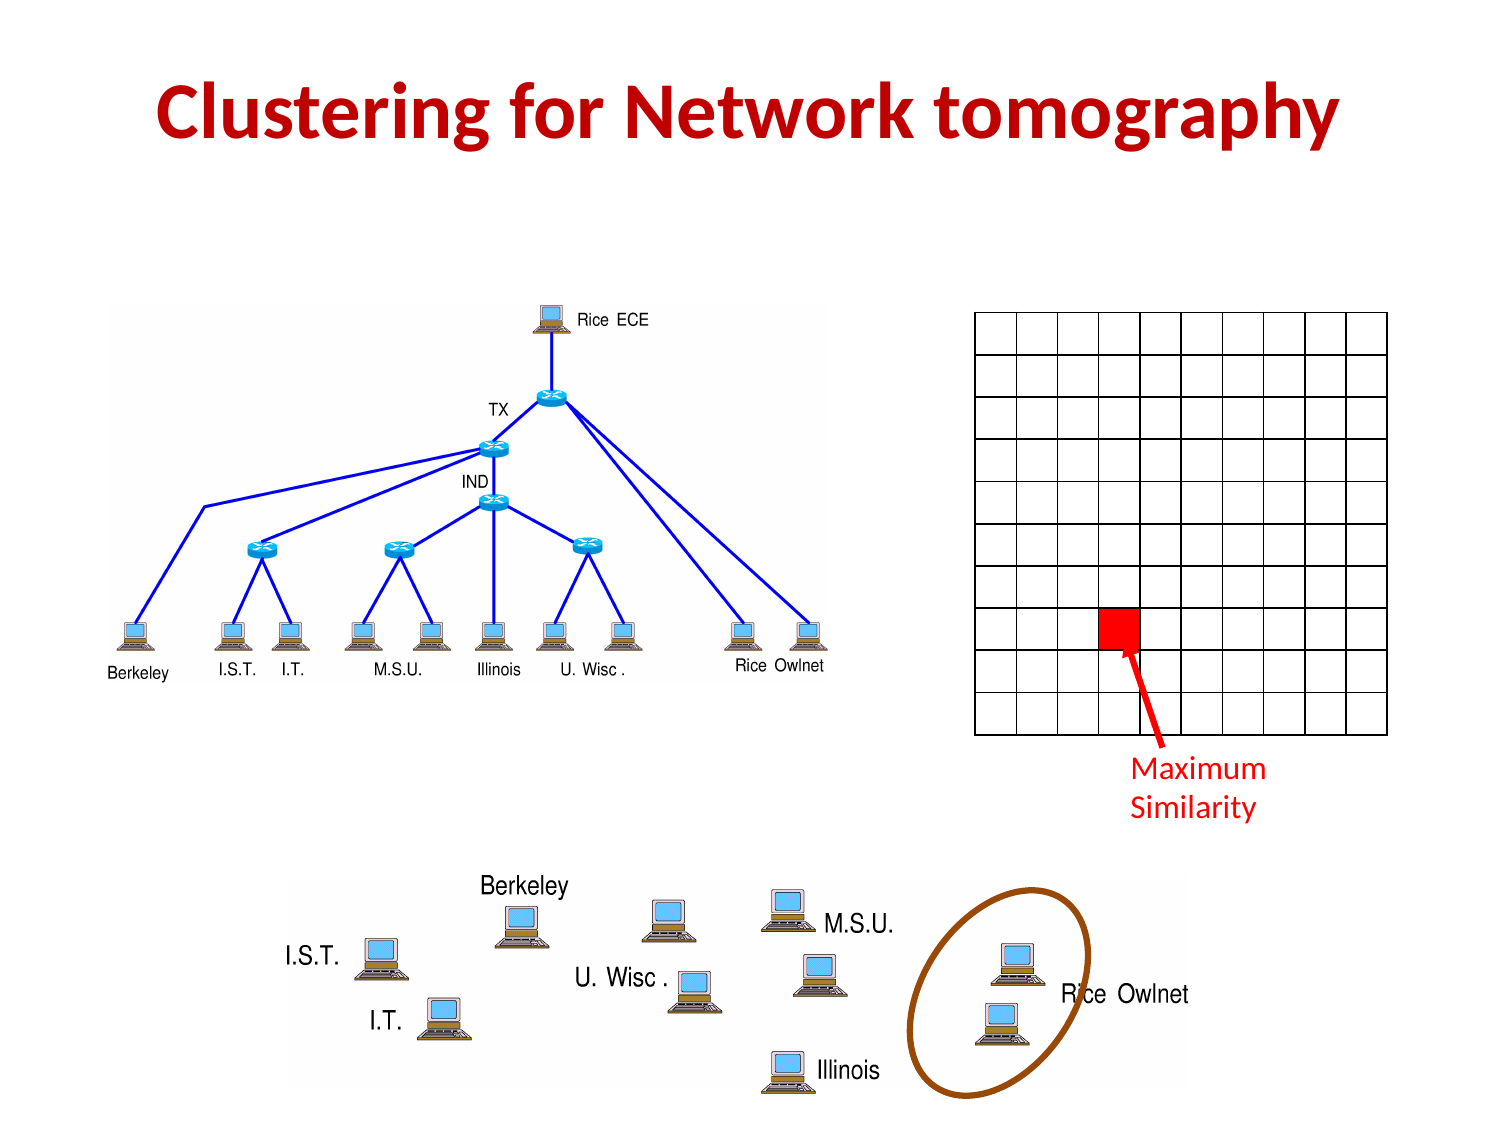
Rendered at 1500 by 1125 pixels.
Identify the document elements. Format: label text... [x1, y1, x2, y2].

table_cell [1141, 525, 1180, 565]
table_cell [976, 651, 1016, 692]
table_cell [1058, 356, 1098, 396]
table_cell [1223, 482, 1263, 523]
table_cell [1058, 567, 1098, 607]
table_cell [1141, 482, 1180, 523]
table_cell [1017, 525, 1057, 565]
table_cell [1058, 398, 1098, 438]
table_cell [1306, 440, 1345, 481]
table_cell [1264, 440, 1304, 481]
table_cell [976, 693, 1016, 734]
table_cell [1264, 356, 1304, 396]
table_cell [1017, 356, 1057, 396]
table_cell [1058, 609, 1098, 649]
picture [287, 874, 1188, 1094]
table_cell [1306, 609, 1345, 649]
table_cell [1347, 567, 1386, 607]
table_cell [1058, 440, 1098, 481]
table_cell [1099, 525, 1139, 565]
table_cell [1347, 482, 1386, 523]
table_cell [1182, 567, 1222, 607]
table_cell [1306, 482, 1345, 523]
table_cell [1264, 651, 1304, 692]
table_cell [1264, 567, 1304, 607]
table_cell [976, 482, 1016, 523]
table_cell [1306, 398, 1345, 438]
table_cell [1182, 356, 1222, 396]
table_cell [1099, 567, 1139, 607]
table_cell [1347, 609, 1386, 649]
table_cell [1017, 398, 1057, 438]
table_cell [1099, 398, 1139, 438]
table_cell [1141, 609, 1180, 649]
table_cell [1099, 440, 1139, 481]
table_cell [1264, 525, 1304, 565]
table_cell [1264, 693, 1304, 734]
table_cell [1347, 693, 1386, 734]
table_cell [1058, 651, 1098, 692]
text_box Clustering for Network tomography [74, 12, 1425, 200]
table_cell [1017, 567, 1057, 607]
table_cell [976, 567, 1016, 607]
table_cell [1306, 356, 1345, 396]
table_cell [1017, 651, 1057, 692]
table_cell [1099, 609, 1139, 649]
table_cell [1223, 398, 1263, 438]
table_cell [1306, 693, 1345, 734]
table_header [1141, 313, 1180, 354]
table_cell [1223, 609, 1263, 649]
table_cell [1347, 398, 1386, 438]
table_cell [1347, 525, 1386, 565]
table_cell [1058, 693, 1098, 734]
table_cell [1223, 651, 1263, 692]
table_cell [976, 356, 1016, 396]
table_header [1182, 313, 1222, 354]
table_cell [1099, 356, 1139, 396]
table_header [1058, 313, 1098, 354]
table_cell [1182, 482, 1222, 523]
table_cell [1058, 525, 1098, 565]
table_cell [1141, 567, 1180, 607]
table_cell [1141, 693, 1157, 734]
table_cell [1264, 398, 1304, 438]
table_cell [1141, 356, 1180, 396]
table_cell [1058, 482, 1098, 523]
table_cell [1017, 693, 1057, 734]
table_cell [1223, 567, 1263, 607]
table_cell [1141, 440, 1180, 481]
table_cell [1264, 609, 1304, 649]
table_header [1017, 313, 1057, 354]
table_cell [1182, 609, 1222, 649]
table_cell [1223, 440, 1263, 481]
table_header [1099, 313, 1139, 354]
table_cell [1347, 440, 1386, 481]
table_cell [976, 609, 1016, 649]
table_cell [1347, 651, 1386, 692]
table_cell [976, 440, 1016, 481]
table_cell [1017, 440, 1057, 481]
table_header [1306, 313, 1345, 354]
table_cell [1099, 651, 1139, 692]
table_cell [1141, 651, 1180, 692]
table_cell [1223, 356, 1263, 396]
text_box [84, 280, 860, 701]
table_cell [1017, 609, 1057, 649]
table_cell [1099, 693, 1139, 734]
text_box Maximum Similarity [1113, 737, 1375, 834]
table_header [1223, 313, 1263, 354]
table_header [1264, 313, 1304, 354]
table_cell [1099, 482, 1139, 523]
table_cell [1182, 440, 1222, 481]
table_cell [1141, 398, 1180, 438]
table_cell [1306, 651, 1345, 692]
table_header [976, 313, 1016, 354]
table_cell [1182, 693, 1222, 734]
table_cell [976, 525, 1016, 565]
table_cell [1182, 398, 1222, 438]
table_cell [976, 398, 1016, 438]
table_cell [1182, 525, 1222, 565]
text_box [1123, 637, 1163, 748]
table_cell [1347, 356, 1386, 396]
table_cell [1264, 482, 1304, 523]
table_cell [1145, 693, 1180, 734]
table_cell [1017, 482, 1057, 523]
table_cell [1223, 525, 1263, 565]
table_cell [1223, 693, 1263, 734]
table_header [1347, 313, 1386, 354]
table_cell [1306, 525, 1345, 565]
table_cell [1306, 567, 1345, 607]
table_cell [1182, 651, 1222, 692]
